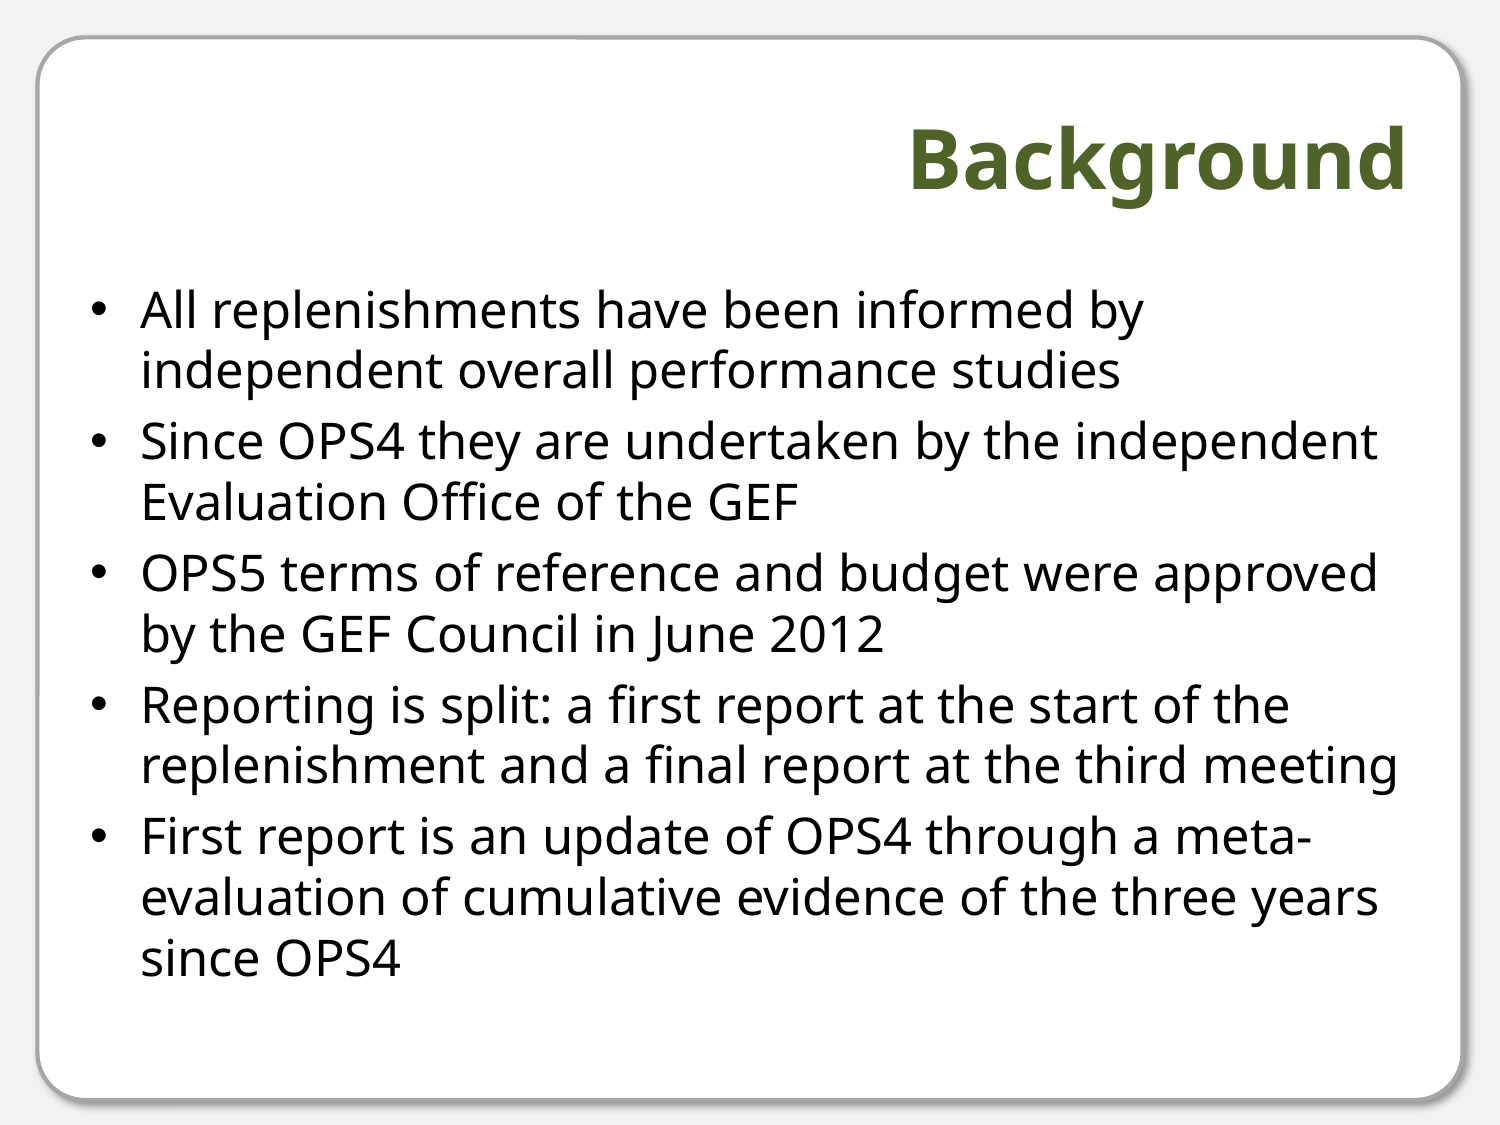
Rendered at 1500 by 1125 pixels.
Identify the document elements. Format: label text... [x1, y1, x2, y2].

title Background [75, 62, 1425, 250]
list All replenishments have been informed by independent overall performance studies Since OPS4 they are undertaken by the independent Evaluation Office of the GEF OPS5 terms of reference and budget were approved by the GEF Council in June 2012 Reporting is split: a first report at the start of the replenishment and a final report at the third meeting First report is an update of OPS4 through a meta-evaluation of cumulative evidence of the three years since OPS4 [75, 270, 1425, 1013]
